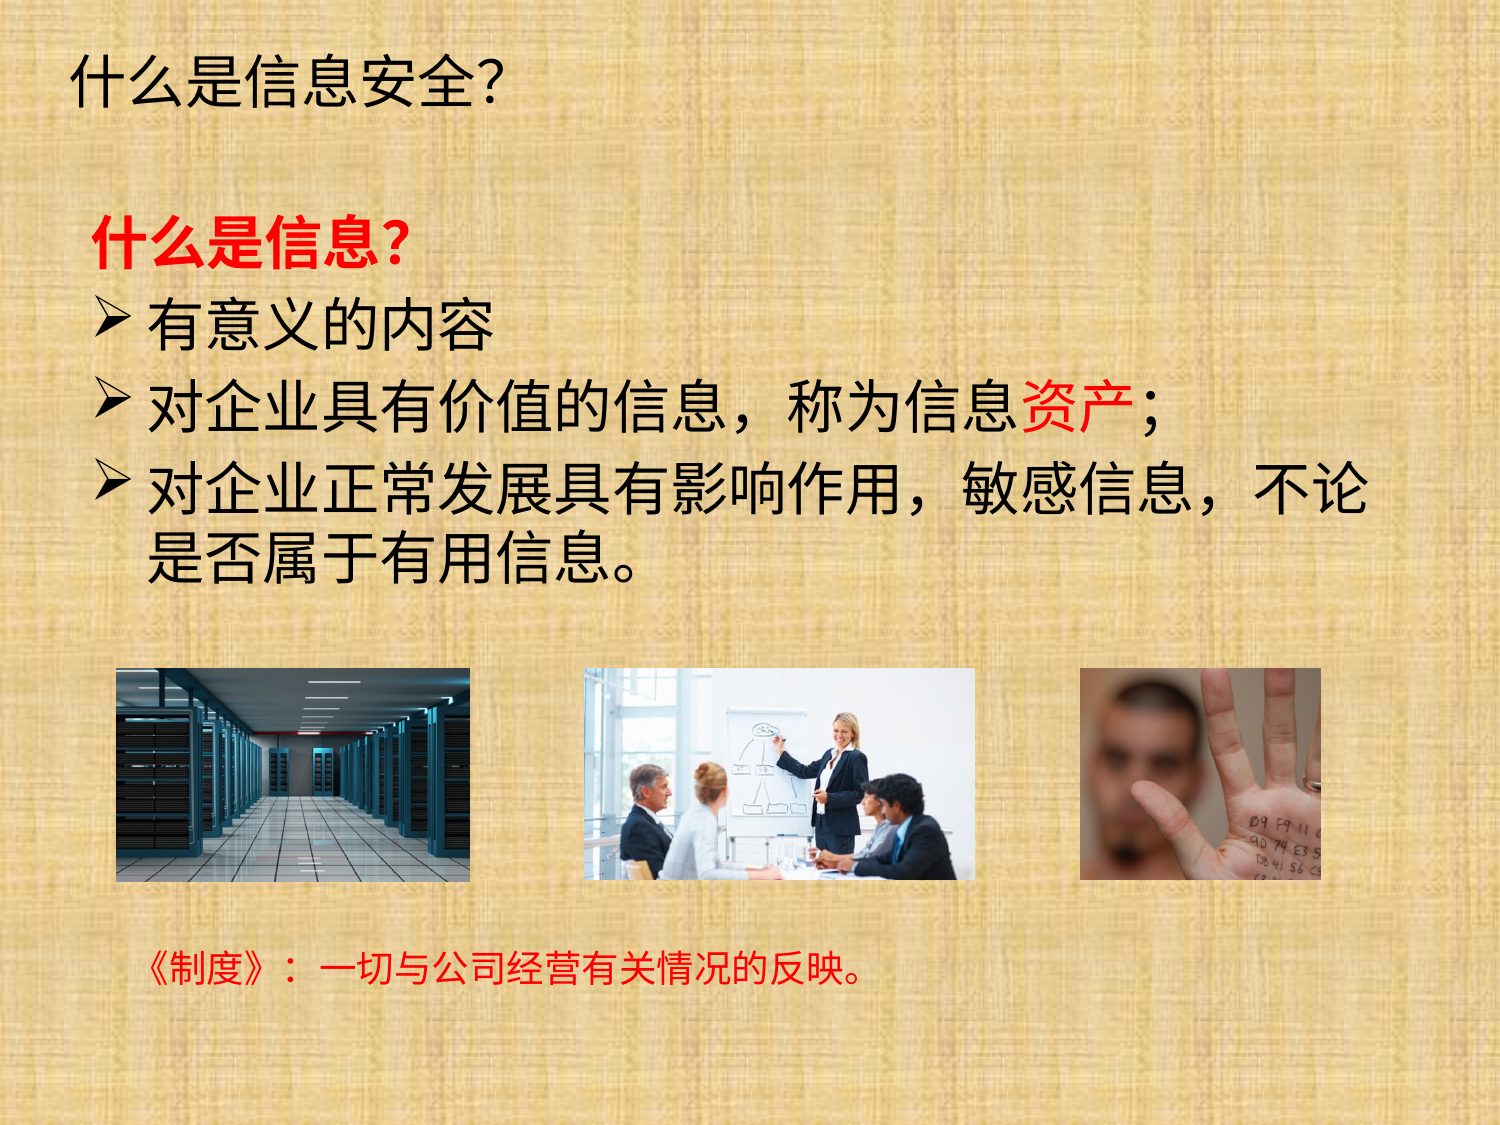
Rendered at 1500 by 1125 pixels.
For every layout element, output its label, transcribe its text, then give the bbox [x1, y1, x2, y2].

text_box 《制度》：一切与公司经营有关情况的反映。 [116, 937, 1039, 998]
picture [0, 0, 1500, 1125]
title 什么是信息安全？ [53, 27, 858, 134]
list 什么是信息？ 有意义的内容 对企业具有价值的信息，称为信息资产； 对企业正常发展具有影响作用，敏感信息，不论是否属于有用信息。 [74, 198, 1442, 1006]
